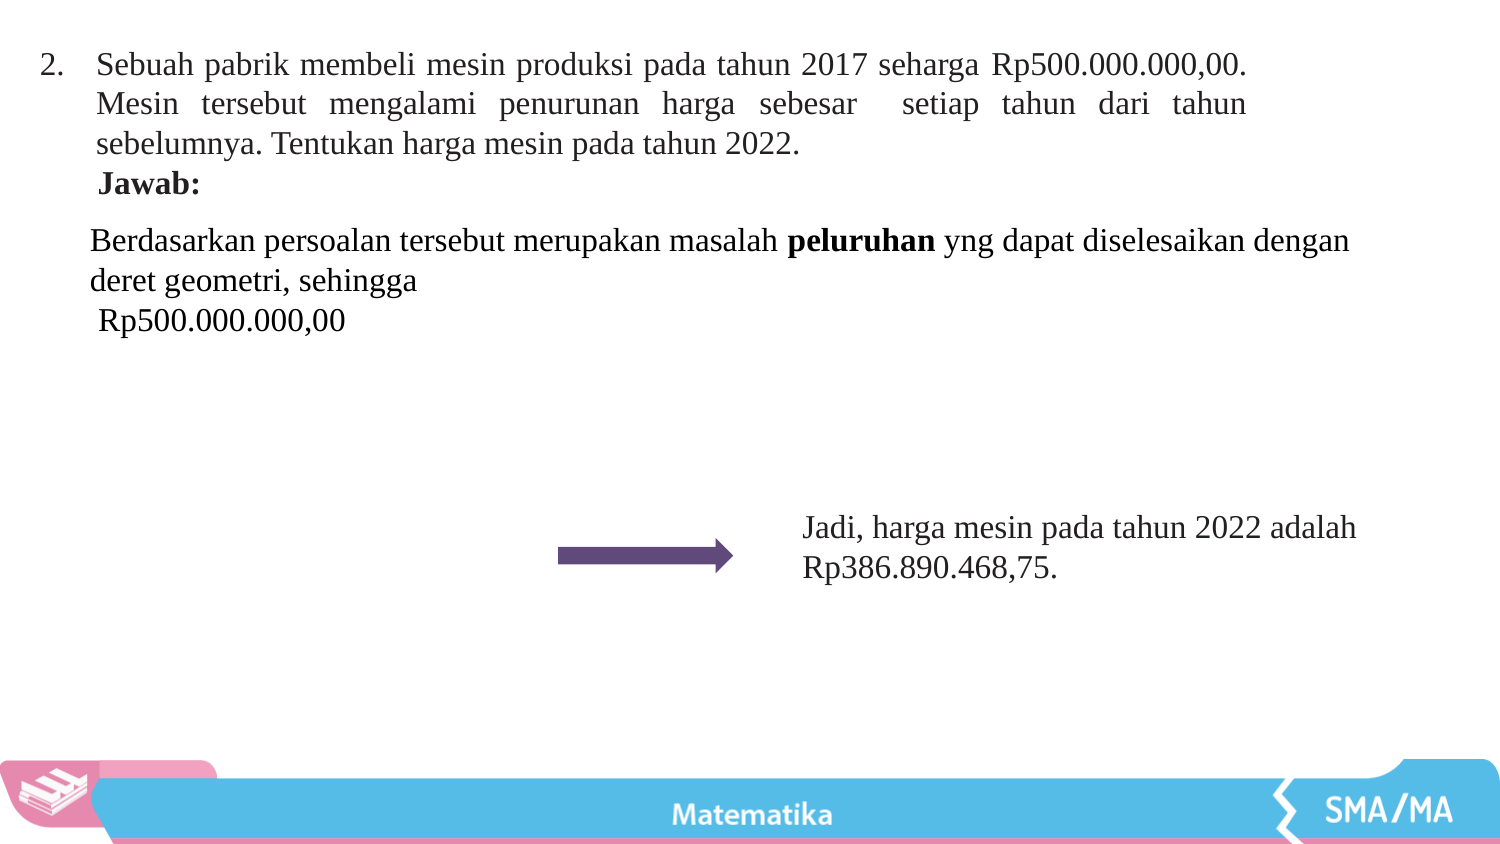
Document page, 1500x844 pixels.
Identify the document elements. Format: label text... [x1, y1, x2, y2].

picture [0, 759, 1500, 844]
text_box Jadi, harga mesin pada tahun 2022 adalah Rp386.890.468,75. [787, 498, 1484, 593]
text_box [556, 536, 736, 575]
